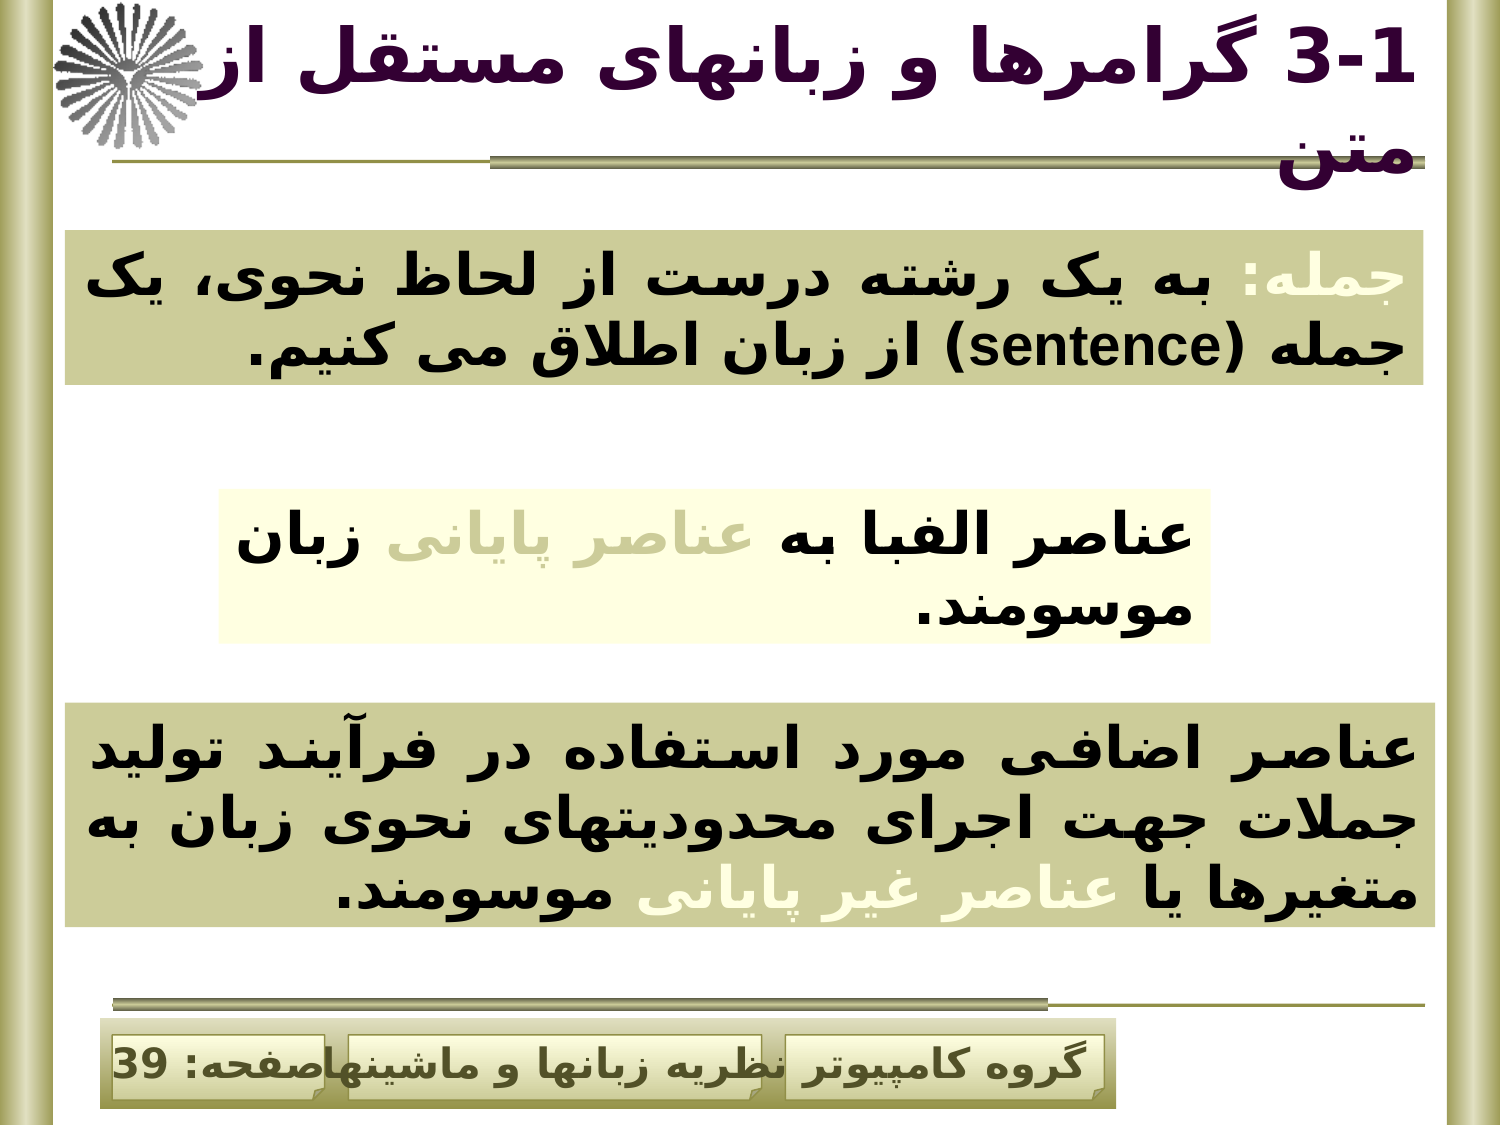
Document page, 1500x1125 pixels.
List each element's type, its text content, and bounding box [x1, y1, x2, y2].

text_box عناصر الفبا به عناصر پایانی زبان موسومند. [218, 488, 1211, 644]
text_box 3-1 گرامرها و زبانهای مستقل از متن [159, 45, 1435, 149]
text_box عناصر اضافی مورد استفاده در فرآیند تولید جملات جهت اجرای محدودیتهای نحوی زبان به متغیرها یا عناصر غیر پایانی موسومند. [64, 702, 1436, 928]
text_box جمله: به یک رشته درست از لحاظ نحوی، یک جمله (sentence) از زبان اطلاق می کنیم. [64, 230, 1424, 385]
